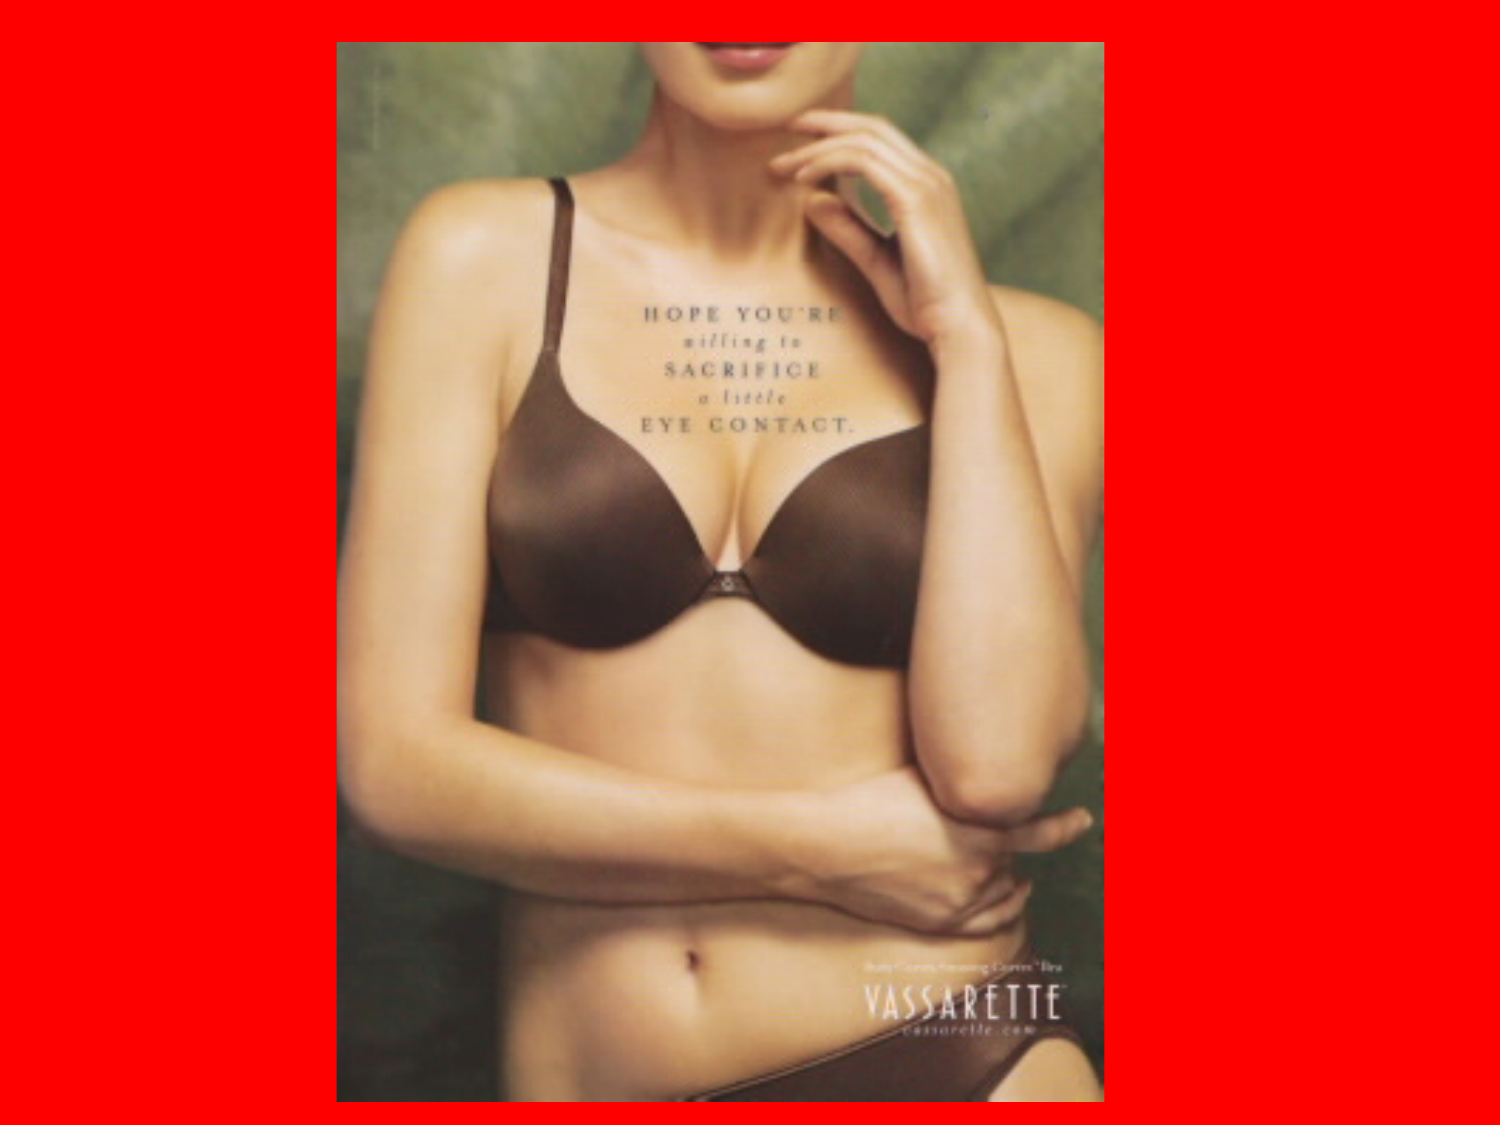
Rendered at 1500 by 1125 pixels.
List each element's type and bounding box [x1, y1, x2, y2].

list [336, 42, 1105, 1102]
